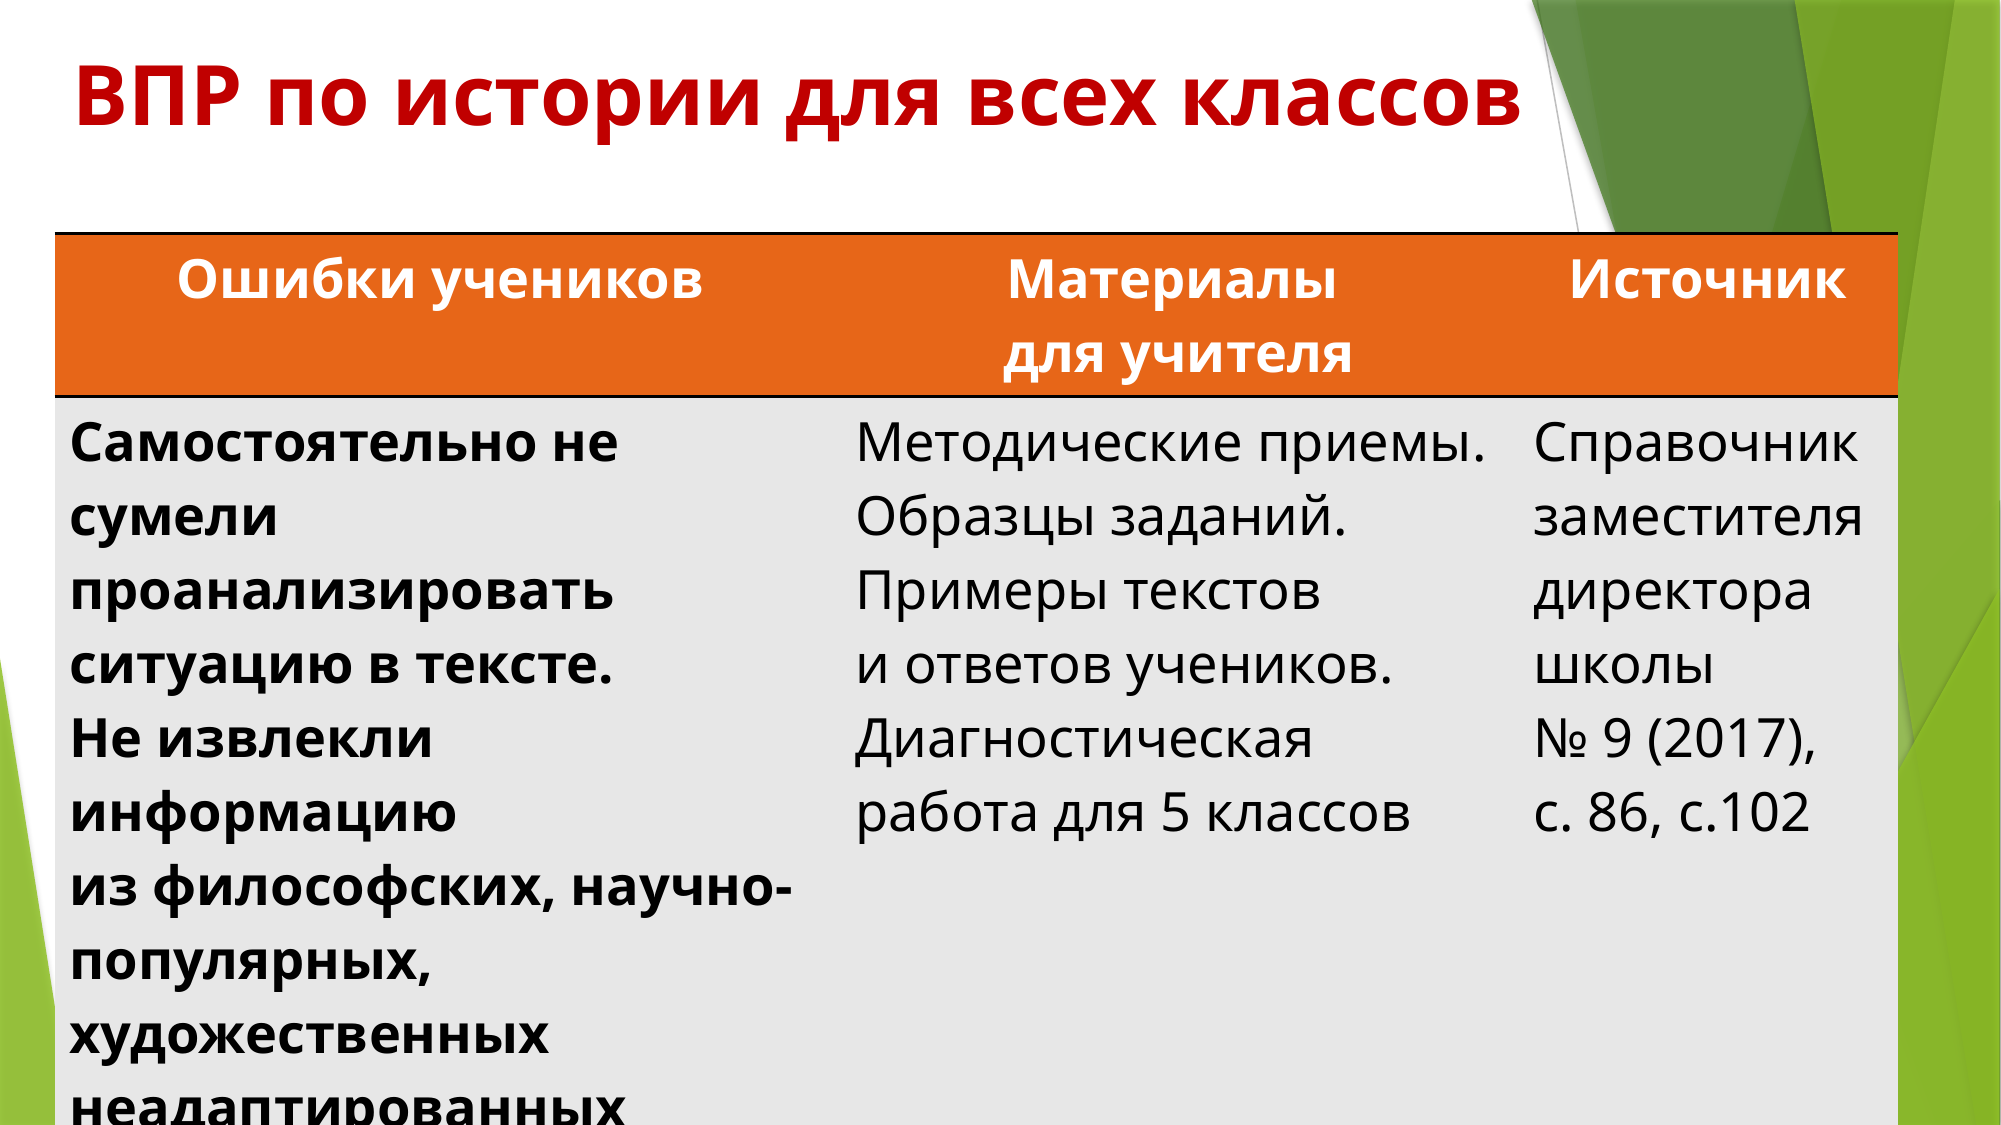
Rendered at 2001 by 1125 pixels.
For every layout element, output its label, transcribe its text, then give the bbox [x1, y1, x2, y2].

table_cell Методические приемы. Образцы заданий. Примеры текстов и ответов учеников. Диагностическая работа для 5 классов [840, 398, 1518, 1125]
table_header Источник [1518, 235, 1898, 395]
title ВПР по истории для всех классов [42, 34, 1556, 186]
table_header Материалы для учителя [840, 235, 1518, 395]
table_header Ошибки учеников [55, 235, 840, 395]
table_cell Самостоятельно не сумели проанализировать ситуацию в тексте. Не извлекли информацию из философских, научно-популярных, художественных неадаптированных текстов [55, 398, 840, 1125]
table_cell Справочник заместителя директора школы № 9 (2017), с. 86, с.102 [1518, 398, 1898, 1125]
